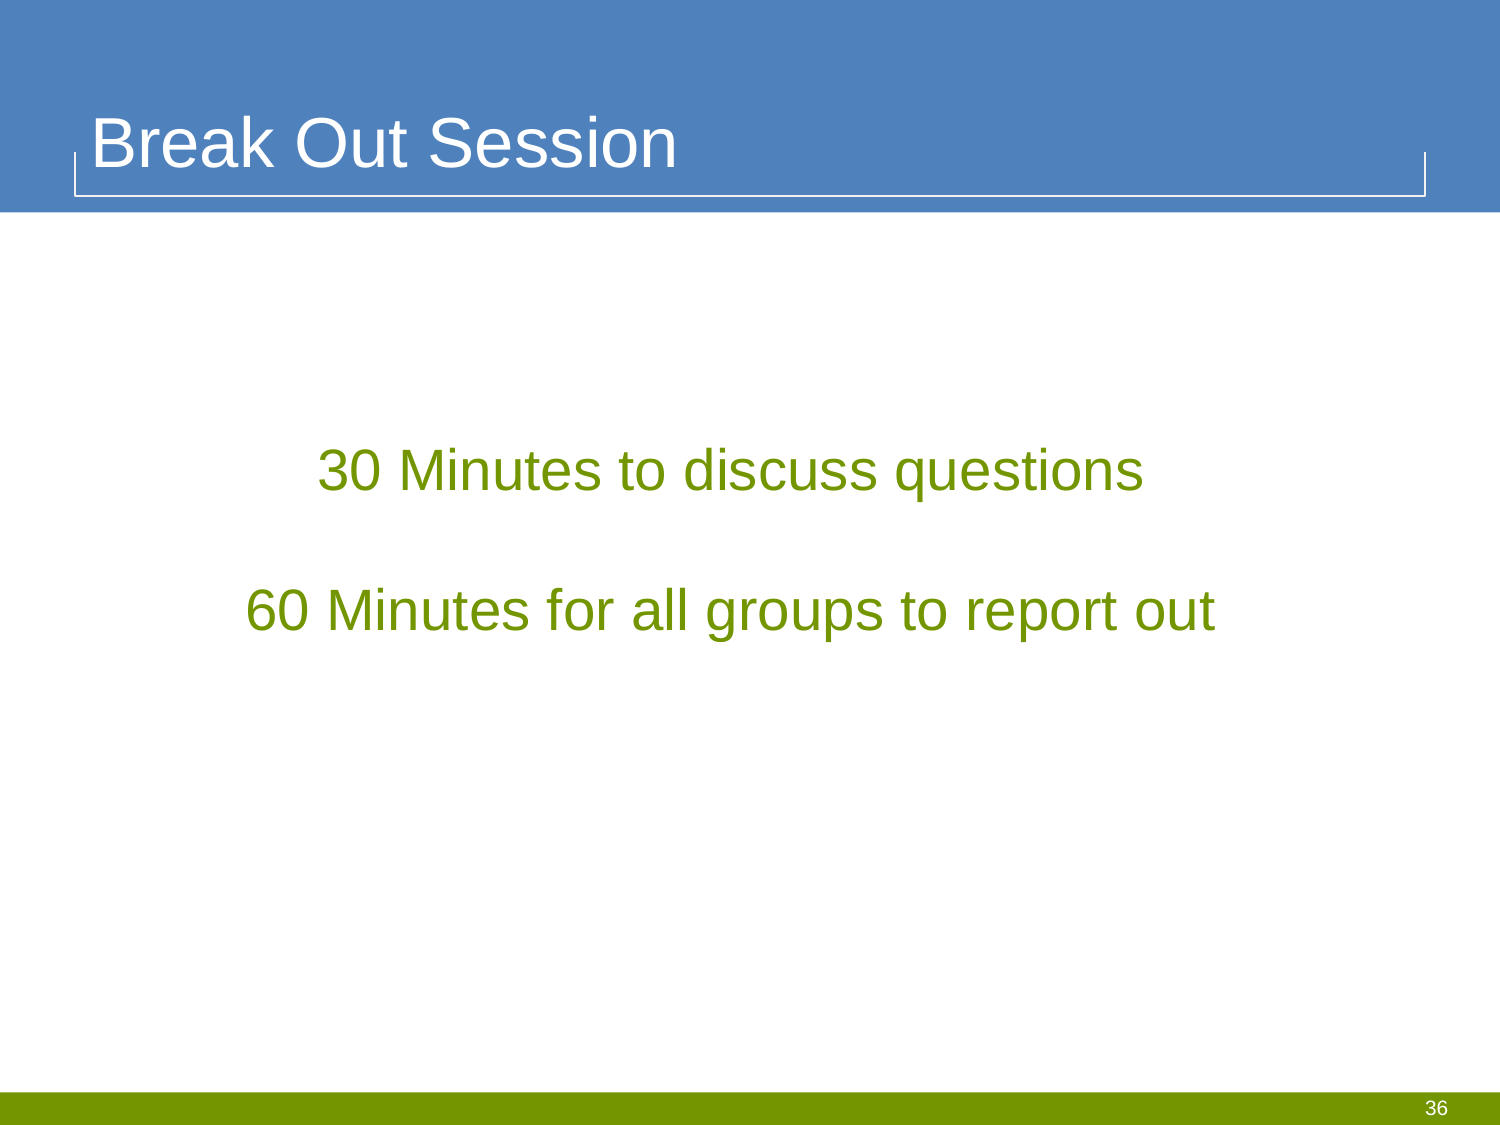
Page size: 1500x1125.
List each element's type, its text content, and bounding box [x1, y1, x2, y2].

text_box 30 Minutes to discuss questions 60 Minutes for all groups to report out [225, 425, 1238, 650]
title Break Out Session [74, 44, 1426, 233]
